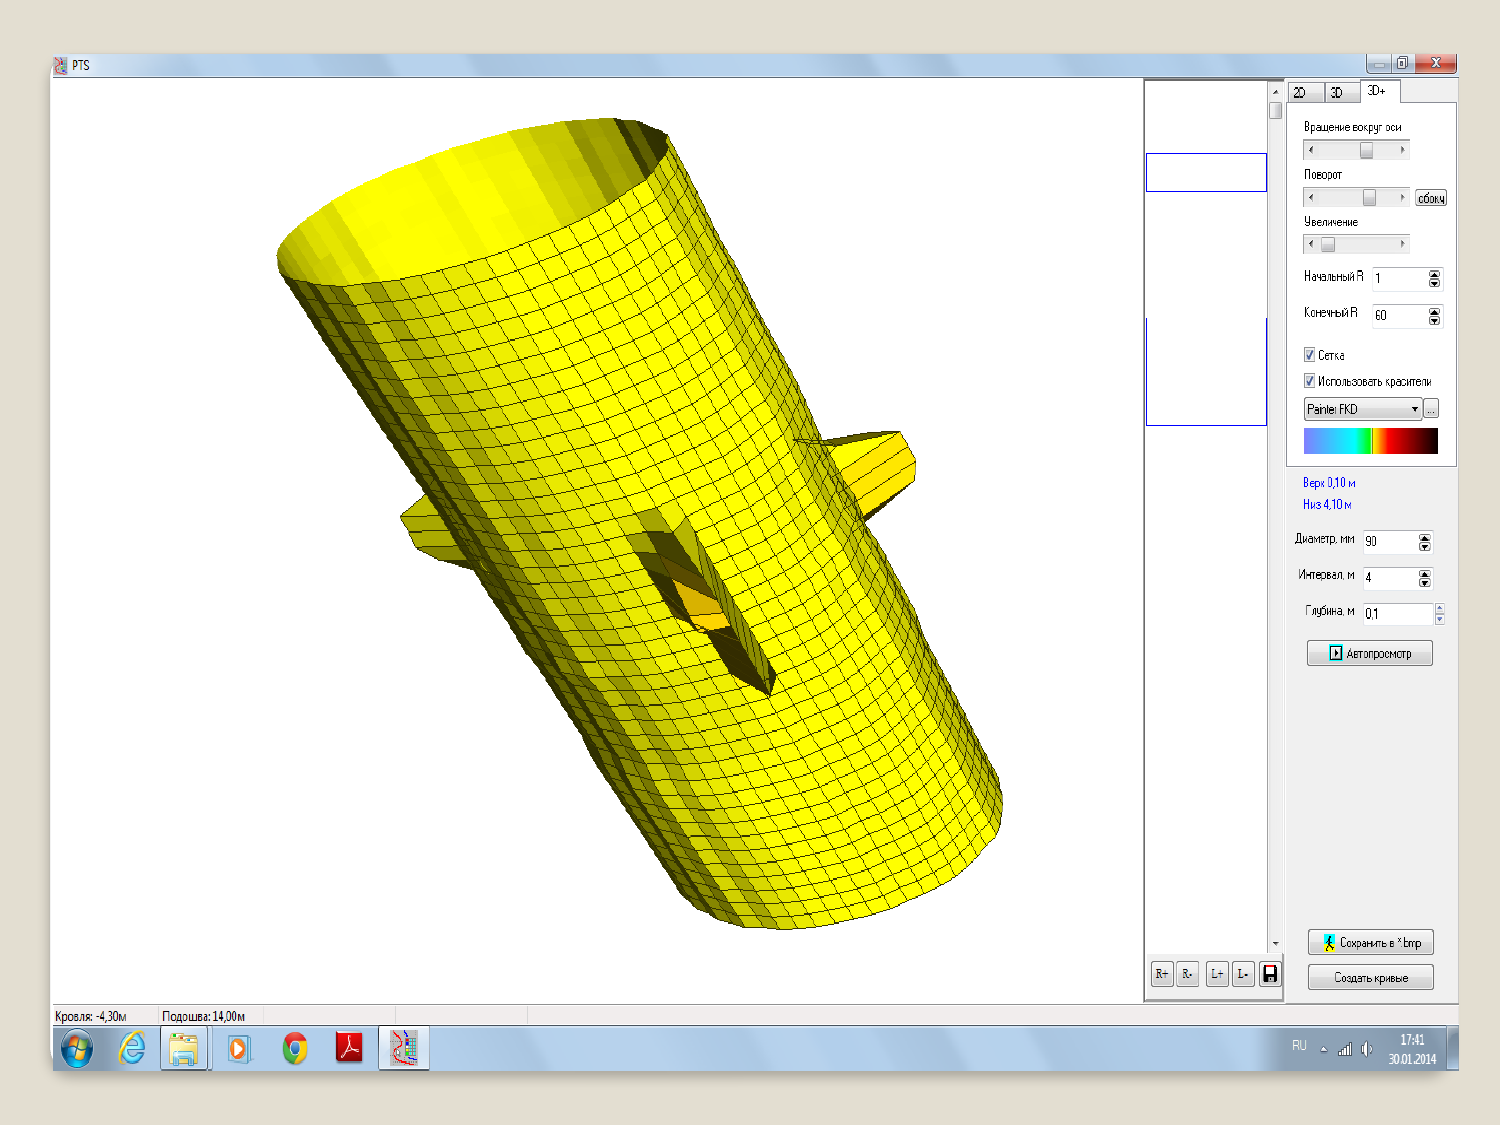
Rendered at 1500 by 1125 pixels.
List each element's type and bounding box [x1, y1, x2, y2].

picture [52, 54, 1459, 1071]
